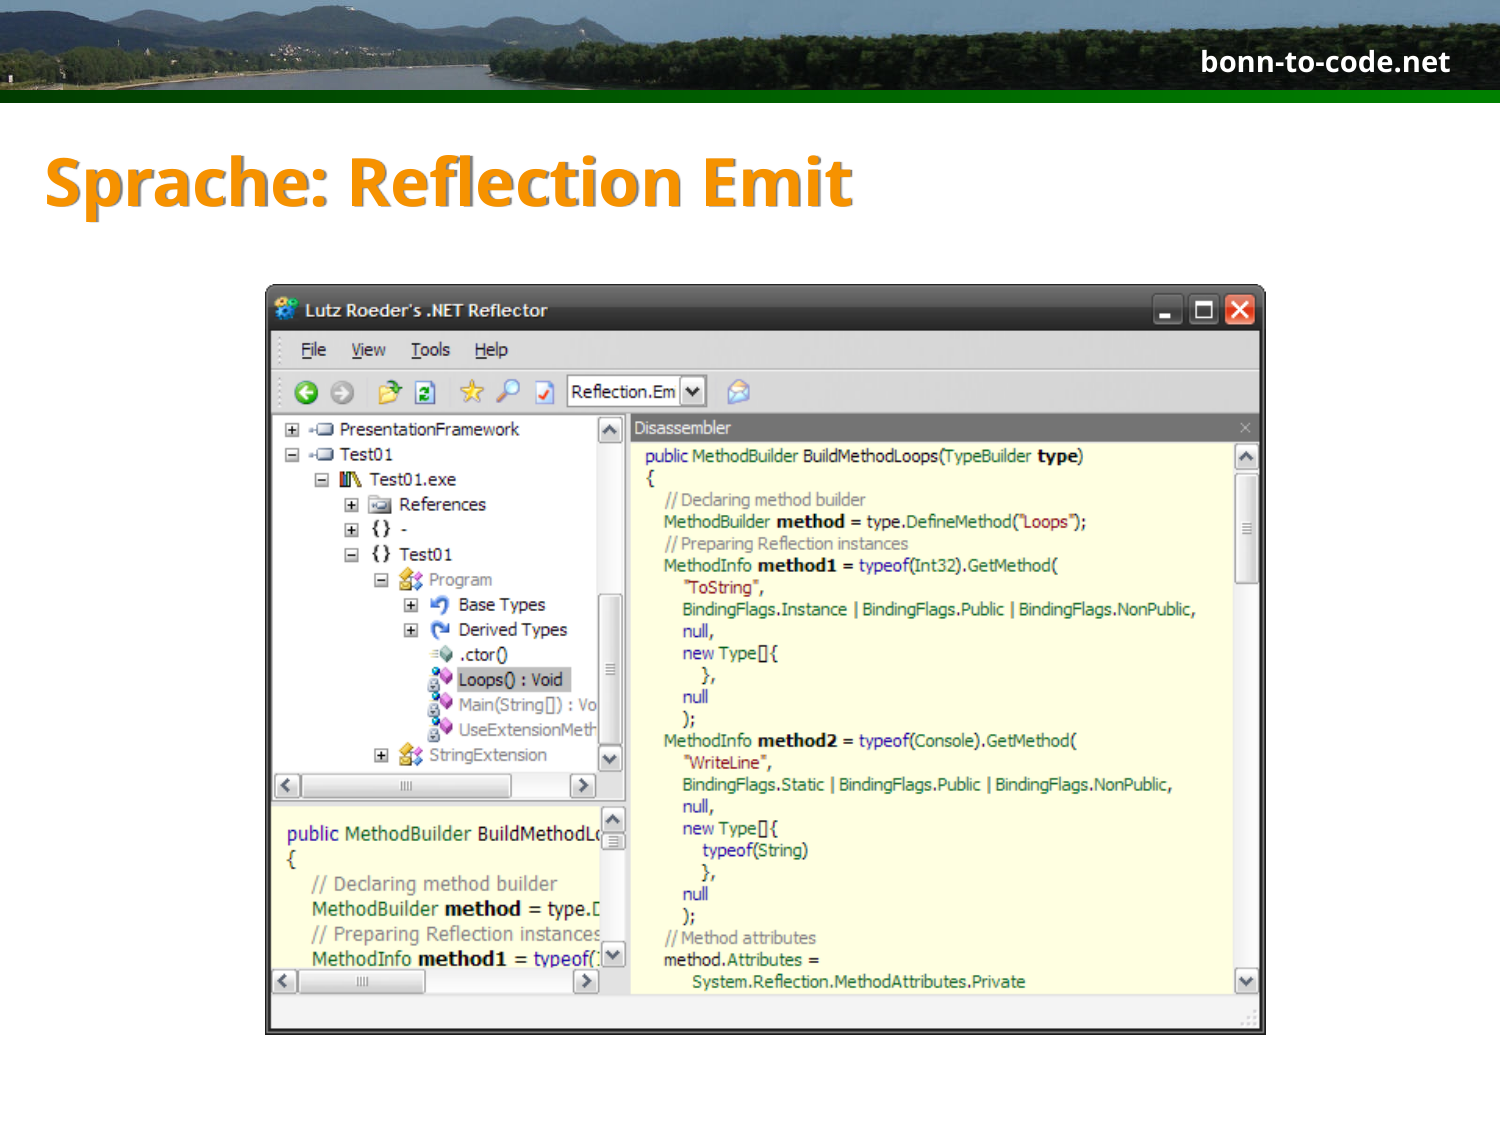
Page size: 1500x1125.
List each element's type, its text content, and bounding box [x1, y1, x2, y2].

picture [265, 284, 1266, 1036]
picture [0, 0, 1500, 90]
title Sprache: Reflection Emit [29, 101, 1471, 258]
